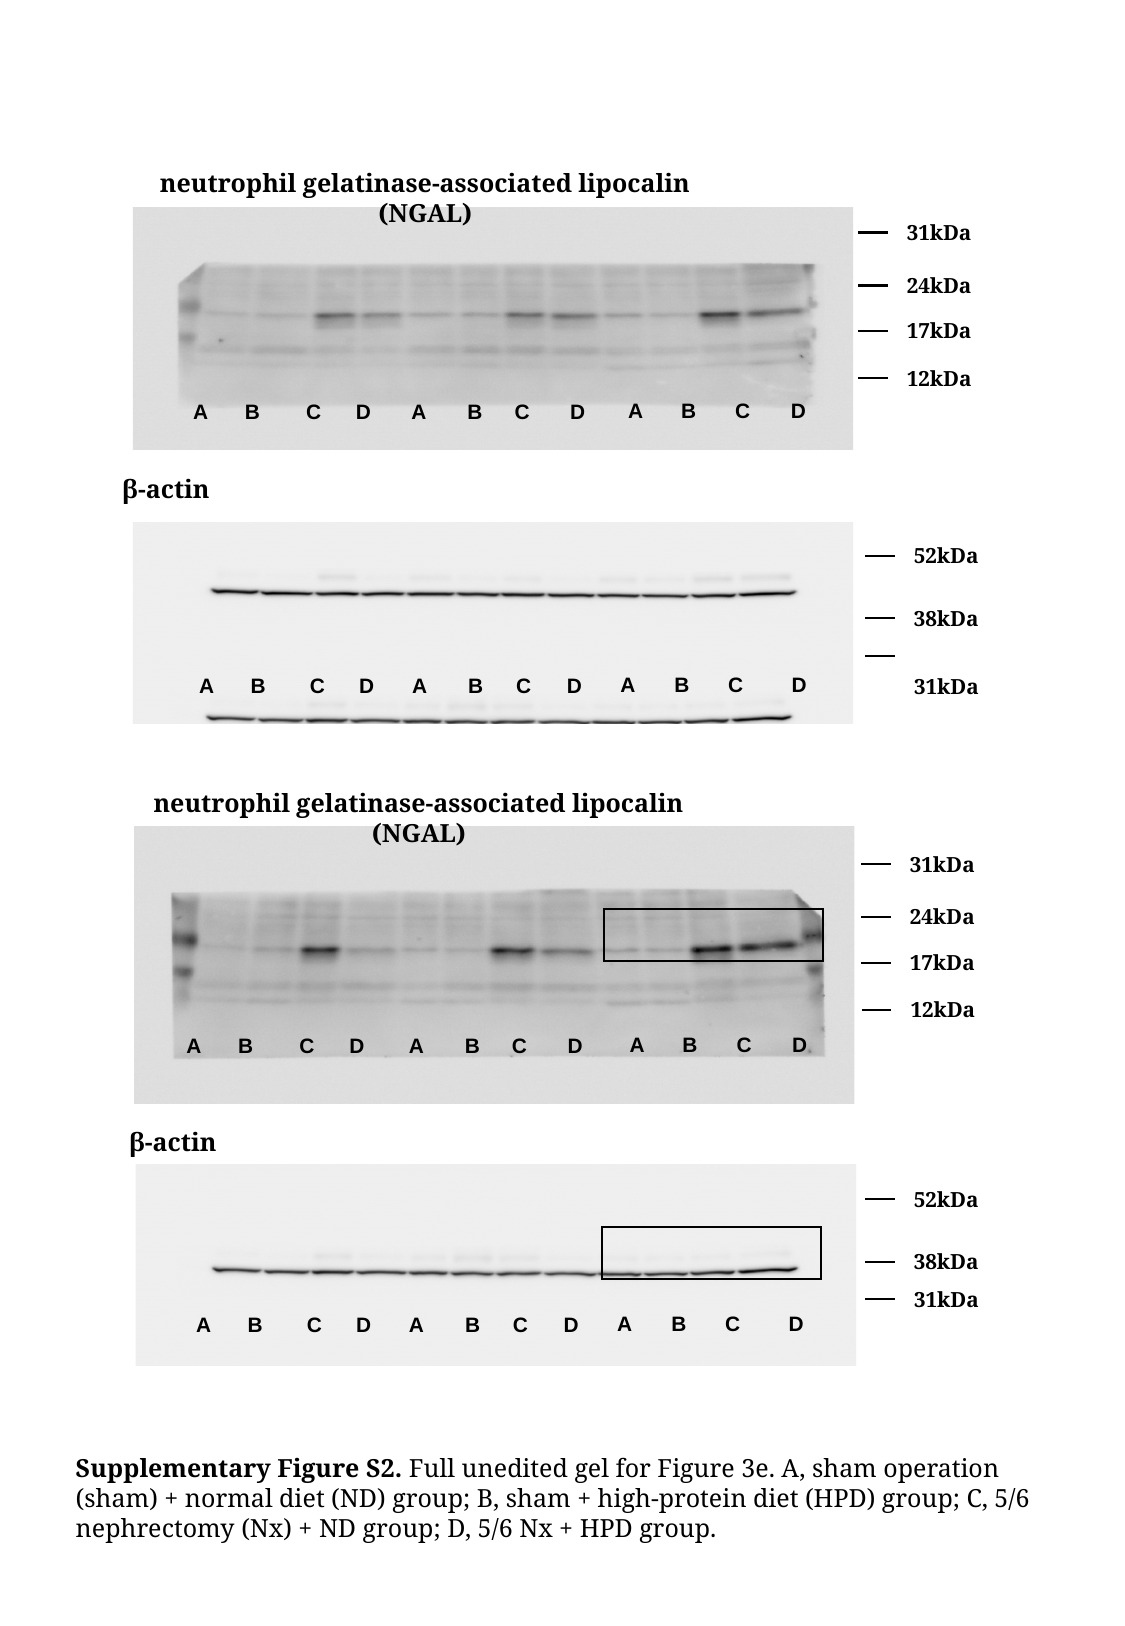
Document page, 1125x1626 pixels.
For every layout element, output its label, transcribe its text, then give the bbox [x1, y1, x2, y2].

text_box β-actin [68, 466, 263, 512]
text_box 31kDa [892, 212, 1011, 253]
text_box 31kDa [895, 843, 1014, 884]
picture [132, 207, 854, 450]
picture [135, 1164, 857, 1366]
text_box neutrophil gelatinase-associated lipocalin (NGAL) [112, 160, 739, 235]
text_box Supplementary Figure S2. Full unedited gel for Figure 3e. A, sham operation (sham) + normal diet (ND) group; B, sham + high-protein diet (HPD) group; C, 5/6 nephrectomy (Nx) + ND group; D, 5/6 Nx + HPD group. [60, 1445, 1077, 1550]
picture [133, 826, 855, 1104]
text_box β-actin [75, 1118, 270, 1164]
text_box 24kDa [892, 265, 1011, 306]
text_box 38kDa [899, 1241, 1018, 1282]
text_box 52kDa [899, 535, 1018, 576]
text_box 31kDa [899, 1279, 1030, 1319]
text_box 12kDa [892, 358, 1023, 398]
text_box neutrophil gelatinase-associated lipocalin (NGAL) [105, 779, 733, 855]
text_box 31kDa [899, 666, 1030, 706]
picture [132, 522, 854, 724]
text_box 17kDa [895, 942, 1014, 983]
text_box 12kDa [895, 989, 1026, 1030]
text_box 38kDa [899, 598, 1018, 638]
text_box 24kDa [895, 896, 1014, 937]
text_box 52kDa [899, 1178, 1018, 1219]
text_box 17kDa [892, 310, 1011, 351]
